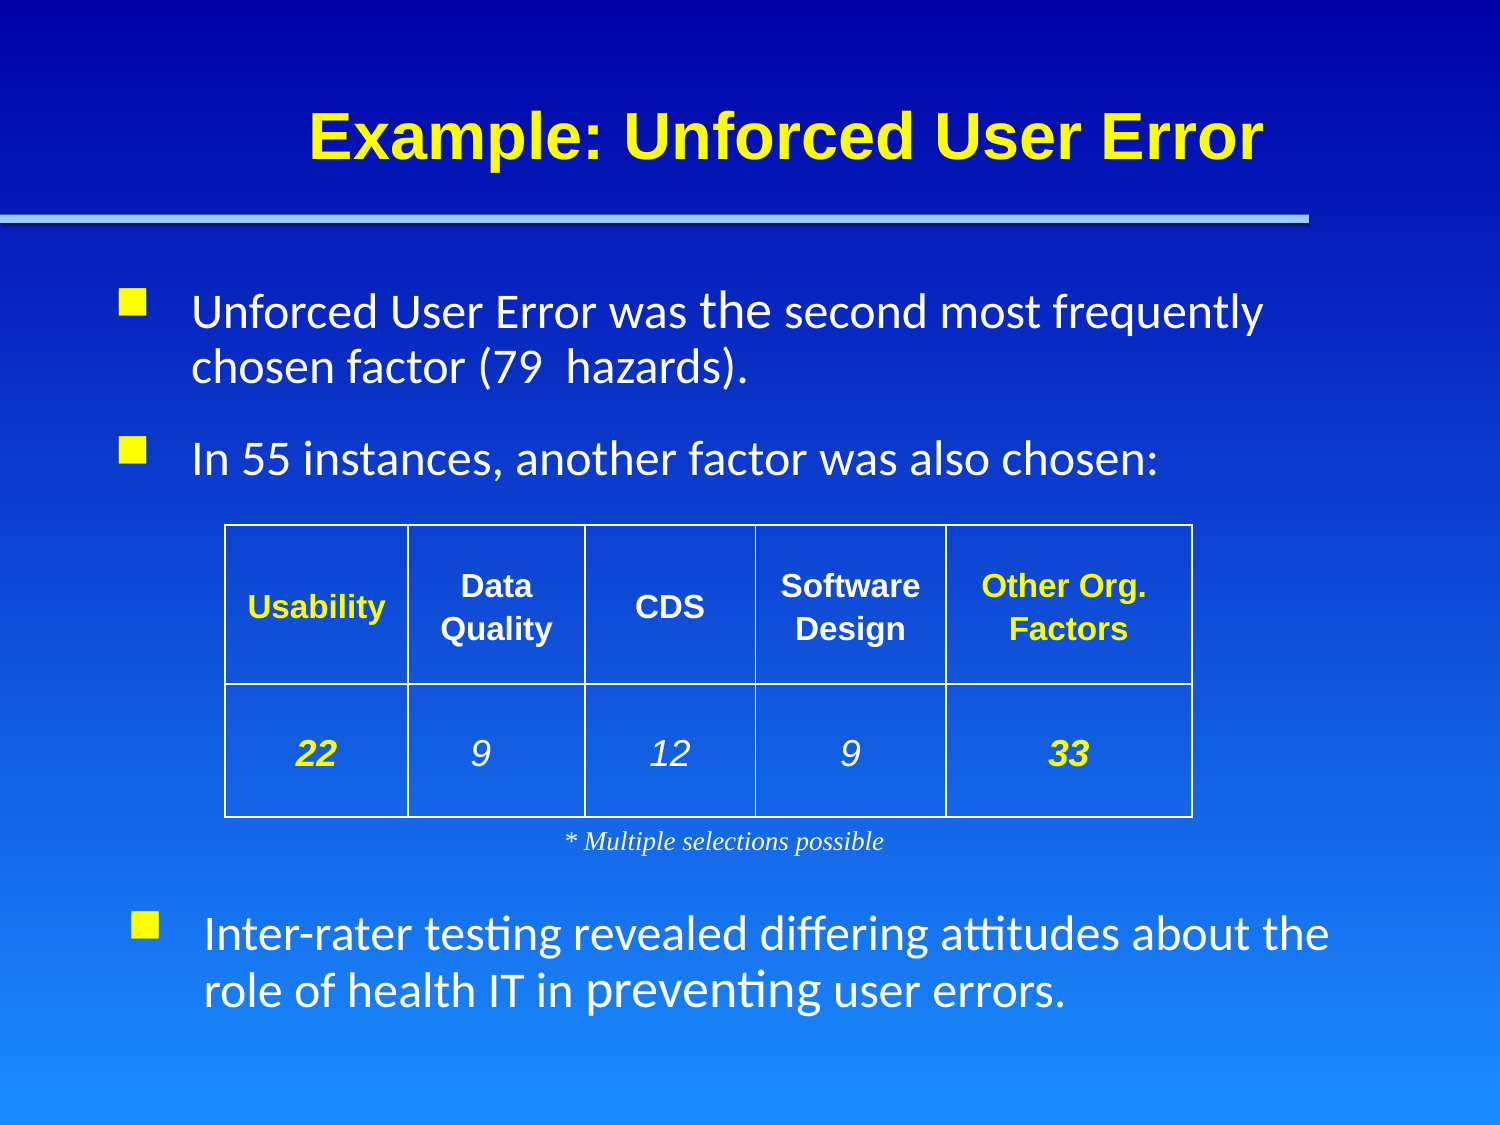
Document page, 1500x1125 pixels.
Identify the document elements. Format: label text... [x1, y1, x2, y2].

text_box Inter-rater testing revealed differing attitudes about the role of health IT in preventing user errors. [112, 899, 1424, 1038]
title Example: Unforced User Error [236, 36, 1337, 182]
text_box * Multiple selections possible [550, 816, 937, 863]
table_cell 9 [756, 685, 945, 816]
table_header Software Design [756, 526, 945, 683]
table_cell 9 [409, 685, 584, 816]
table_cell 12 [586, 685, 755, 816]
table_header Other Org. Factors [947, 526, 1191, 683]
table_header CDS [586, 526, 755, 683]
table_cell 33 [947, 685, 1191, 816]
list Unforced User Error was the second most frequently chosen factor (79 hazards). In 55 instances, another factor was also chosen: [99, 274, 1412, 526]
table_cell 22 [226, 685, 407, 816]
table_header Usability [226, 526, 407, 683]
table_header Data Quality [409, 526, 584, 683]
